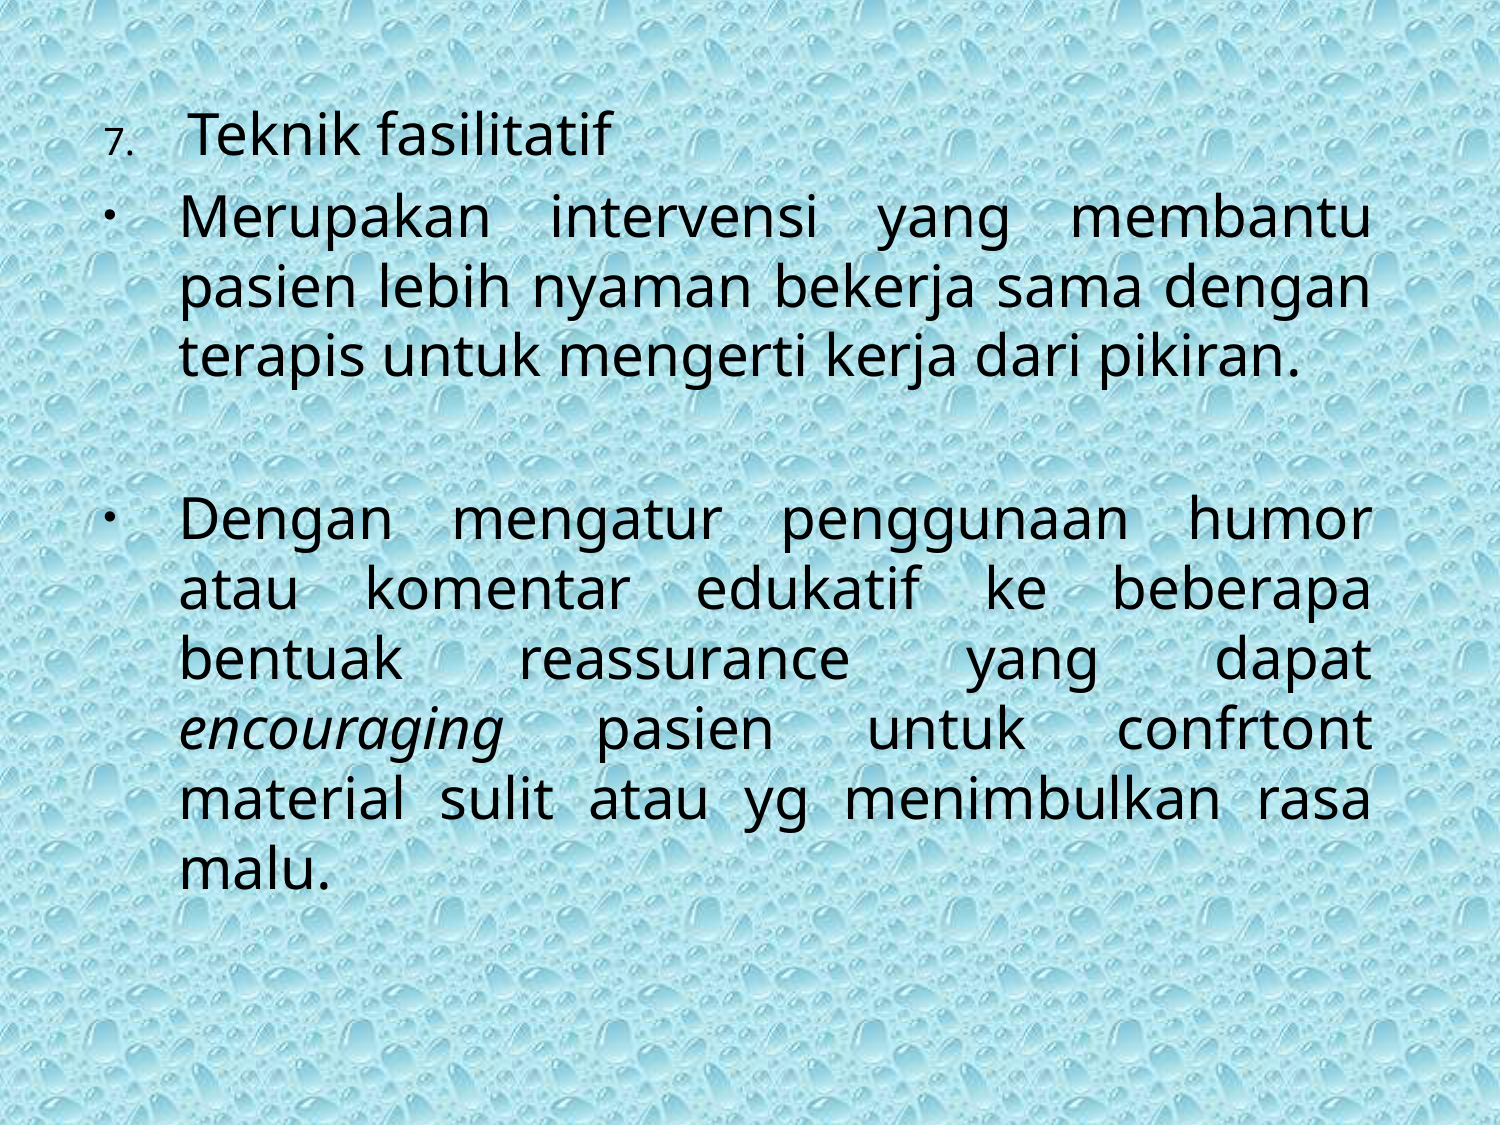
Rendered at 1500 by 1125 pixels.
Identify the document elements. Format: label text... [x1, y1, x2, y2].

subtitle Teknik fasilitatif Merupakan intervensi yang membantu pasien lebih nyaman bekerja sama dengan terapis untuk mengerti kerja dari pikiran. Dengan mengatur penggunaan humor atau komentar edukatif ke beberapa bentuak reassurance yang dapat encouraging pasien untuk confrtont material sulit atau yg menimbulkan rasa malu. [88, 90, 1388, 1024]
picture [0, 0, 1500, 1125]
